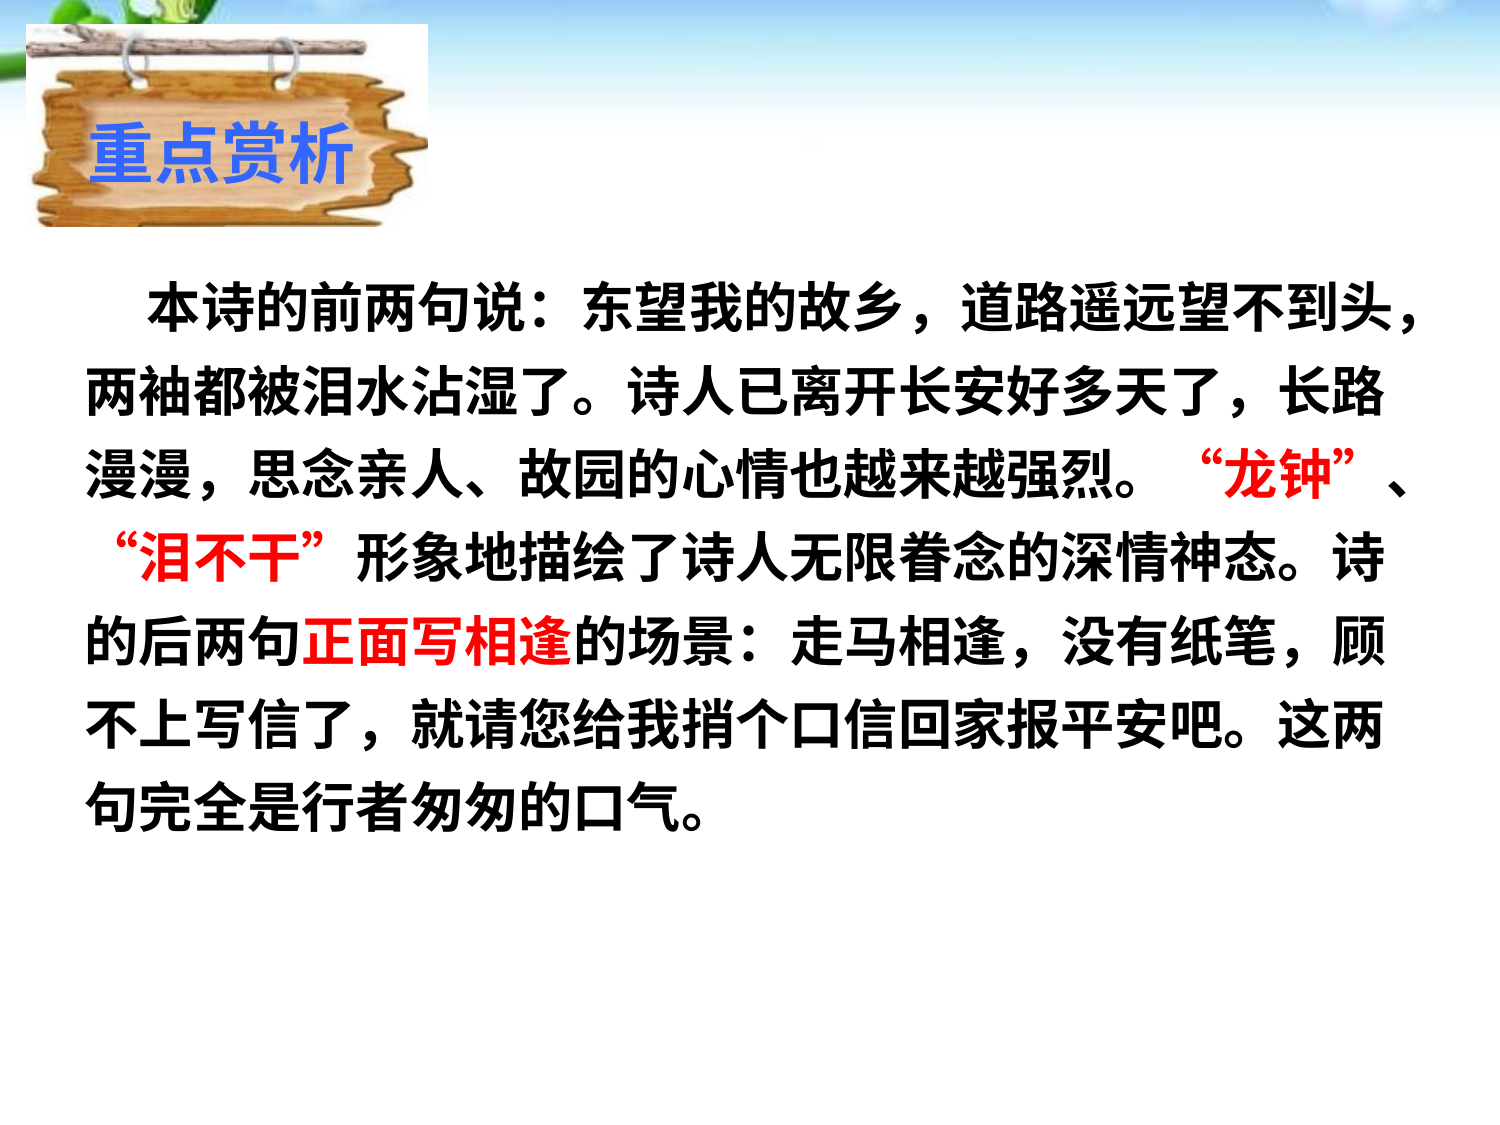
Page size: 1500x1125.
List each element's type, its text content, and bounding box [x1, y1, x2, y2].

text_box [26, 24, 429, 228]
text_box 本诗的前两句说：东望我的故乡，道路遥远望不到头，两袖都被泪水沾湿了。诗人已离开长安好多天了，长路漫漫，思念亲人、故园的心情也越来越强烈。“龙钟”、“泪不干”形象地描绘了诗人无限眷念的深情神态。诗的后两句正面写相逢的场景：走马相逢，没有纸笔，顾不上写信了，就请您给我捎个口信回家报平安吧。这两句完全是行者匆匆的口气。 [70, 247, 1436, 846]
picture [0, 0, 1500, 1125]
